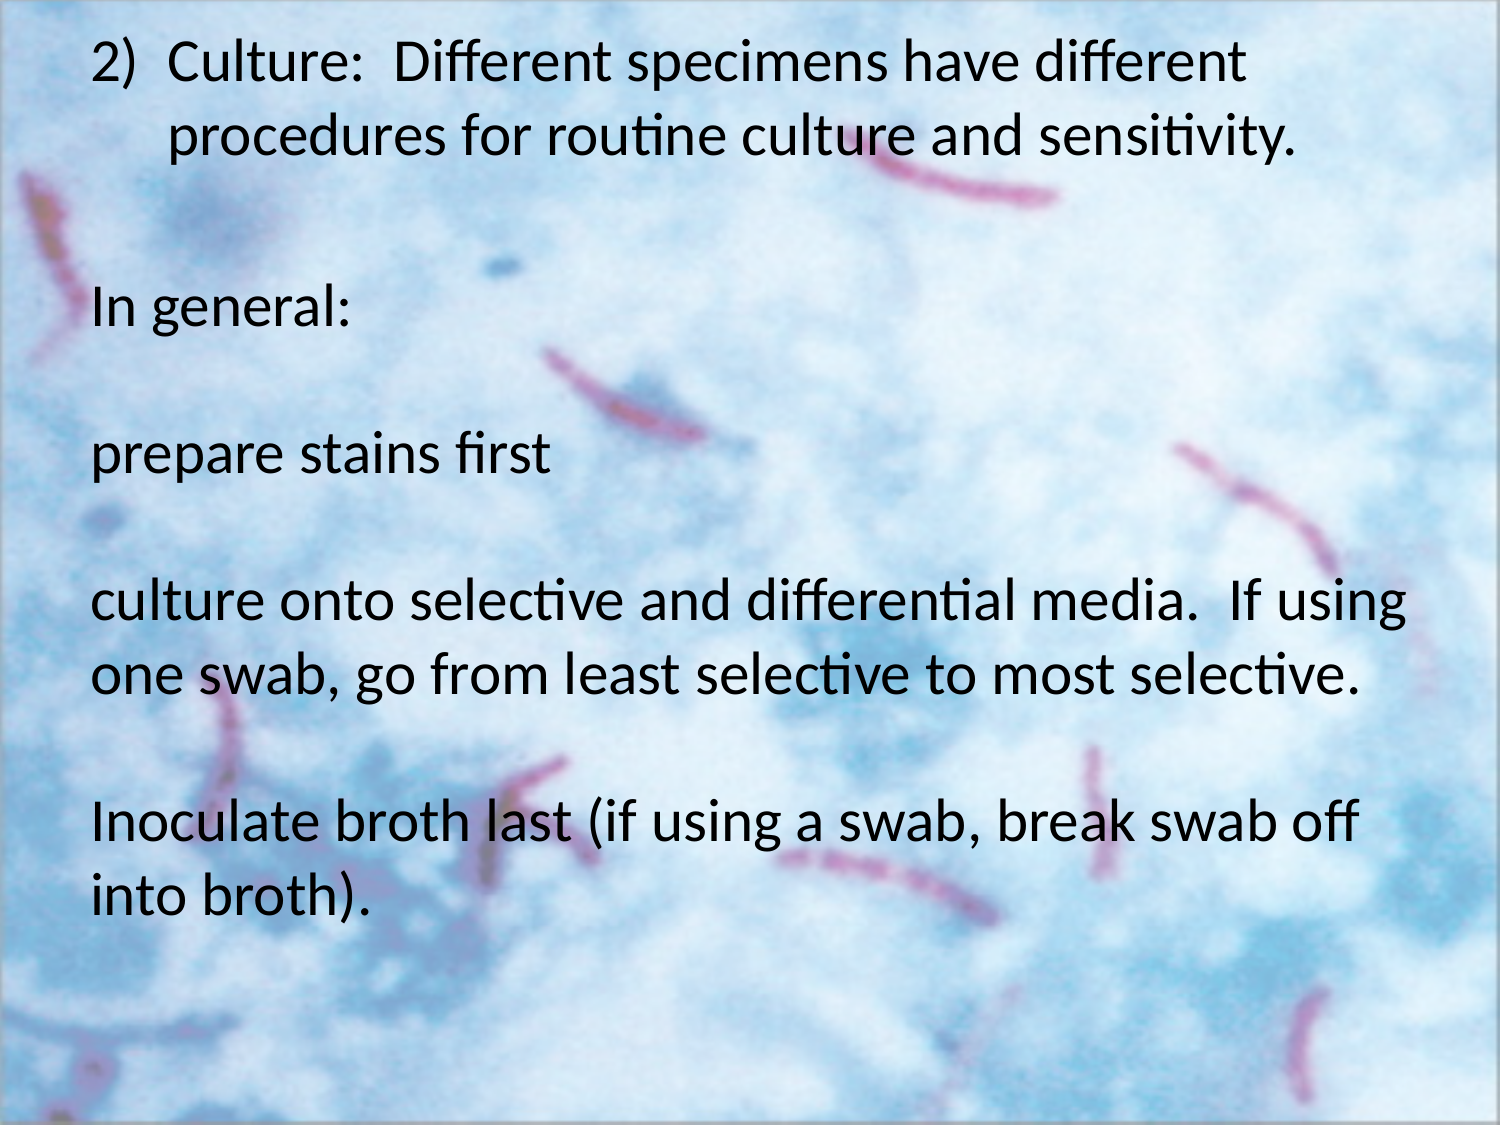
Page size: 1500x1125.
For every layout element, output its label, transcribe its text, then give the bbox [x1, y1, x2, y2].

list Culture: Different specimens have different procedures for routine culture and sensitivity. In general: prepare stains first culture onto selective and differential media. If using one swab, go from least selective to most selective. Inoculate broth last (if using a swab, break swab off into broth). [75, 12, 1425, 1005]
